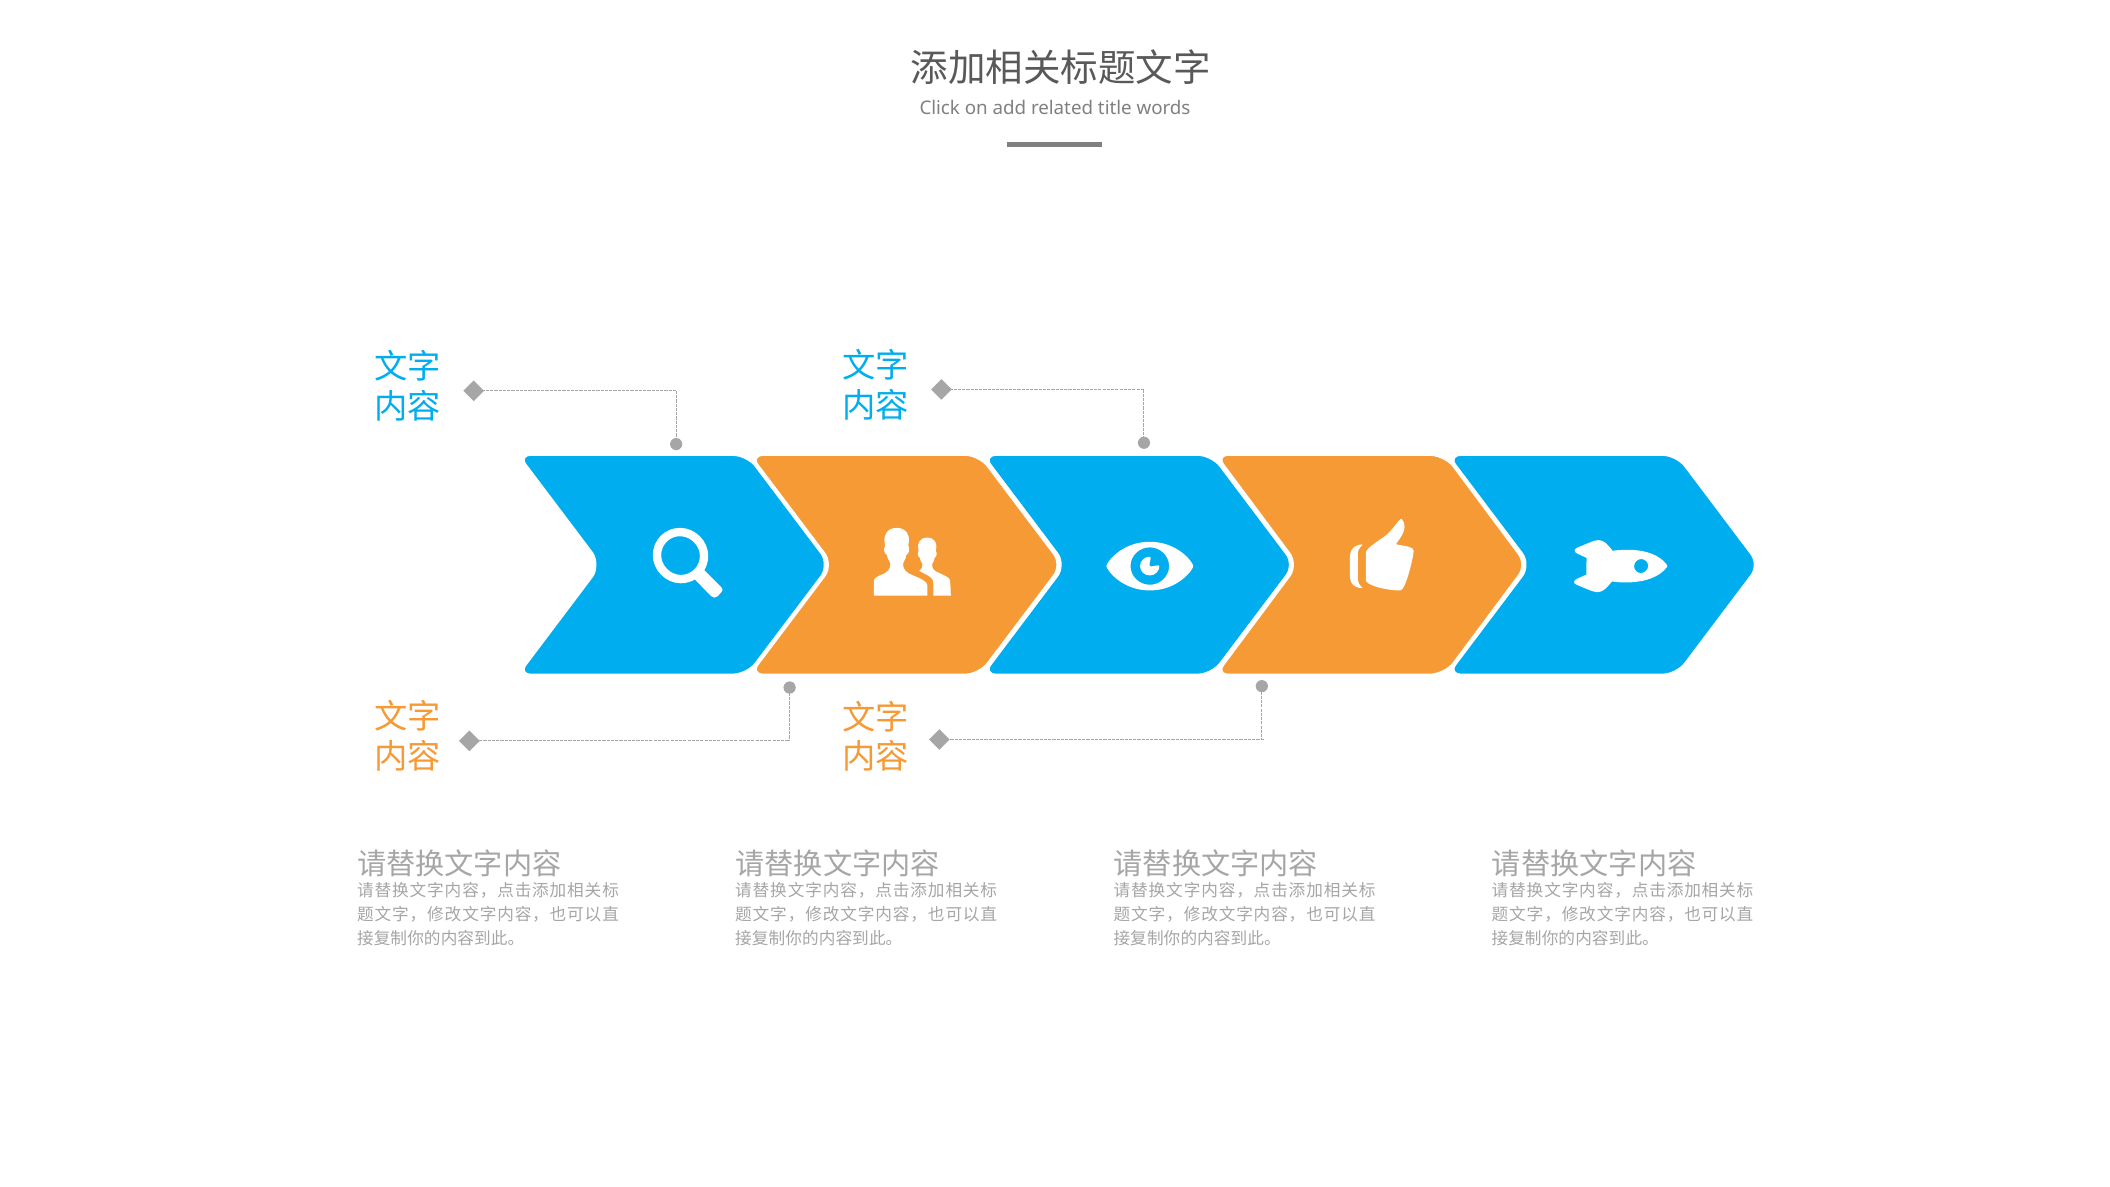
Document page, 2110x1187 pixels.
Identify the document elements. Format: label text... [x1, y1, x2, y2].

text_box 请替换文字内容，点击添加相关标题文字，修改文字内容，也可以直接复制你的内容到此。 [735, 876, 998, 948]
text_box 请替换文字内容 [1113, 838, 1326, 876]
text_box 请替换文字内容 [735, 838, 948, 876]
text_box Click on add related title words [877, 89, 1232, 124]
text_box 请替换文字内容 [357, 838, 570, 876]
text_box 添加相关标题文字 [877, 37, 1245, 95]
text_box 文字内容 [366, 345, 449, 426]
text_box 请替换文字内容，点击添加相关标题文字，修改文字内容，也可以直接复制你的内容到此。 [1113, 876, 1376, 948]
text_box 文字内容 [834, 343, 917, 424]
text_box 请替换文字内容 [1491, 838, 1704, 876]
text_box 请替换文字内容，点击添加相关标题文字，修改文字内容，也可以直接复制你的内容到此。 [1491, 876, 1754, 948]
text_box 文字内容 [834, 695, 917, 776]
text_box 请替换文字内容，点击添加相关标题文字，修改文字内容，也可以直接复制你的内容到此。 [357, 876, 620, 948]
text_box 文字内容 [366, 695, 449, 775]
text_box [520, 454, 1757, 676]
